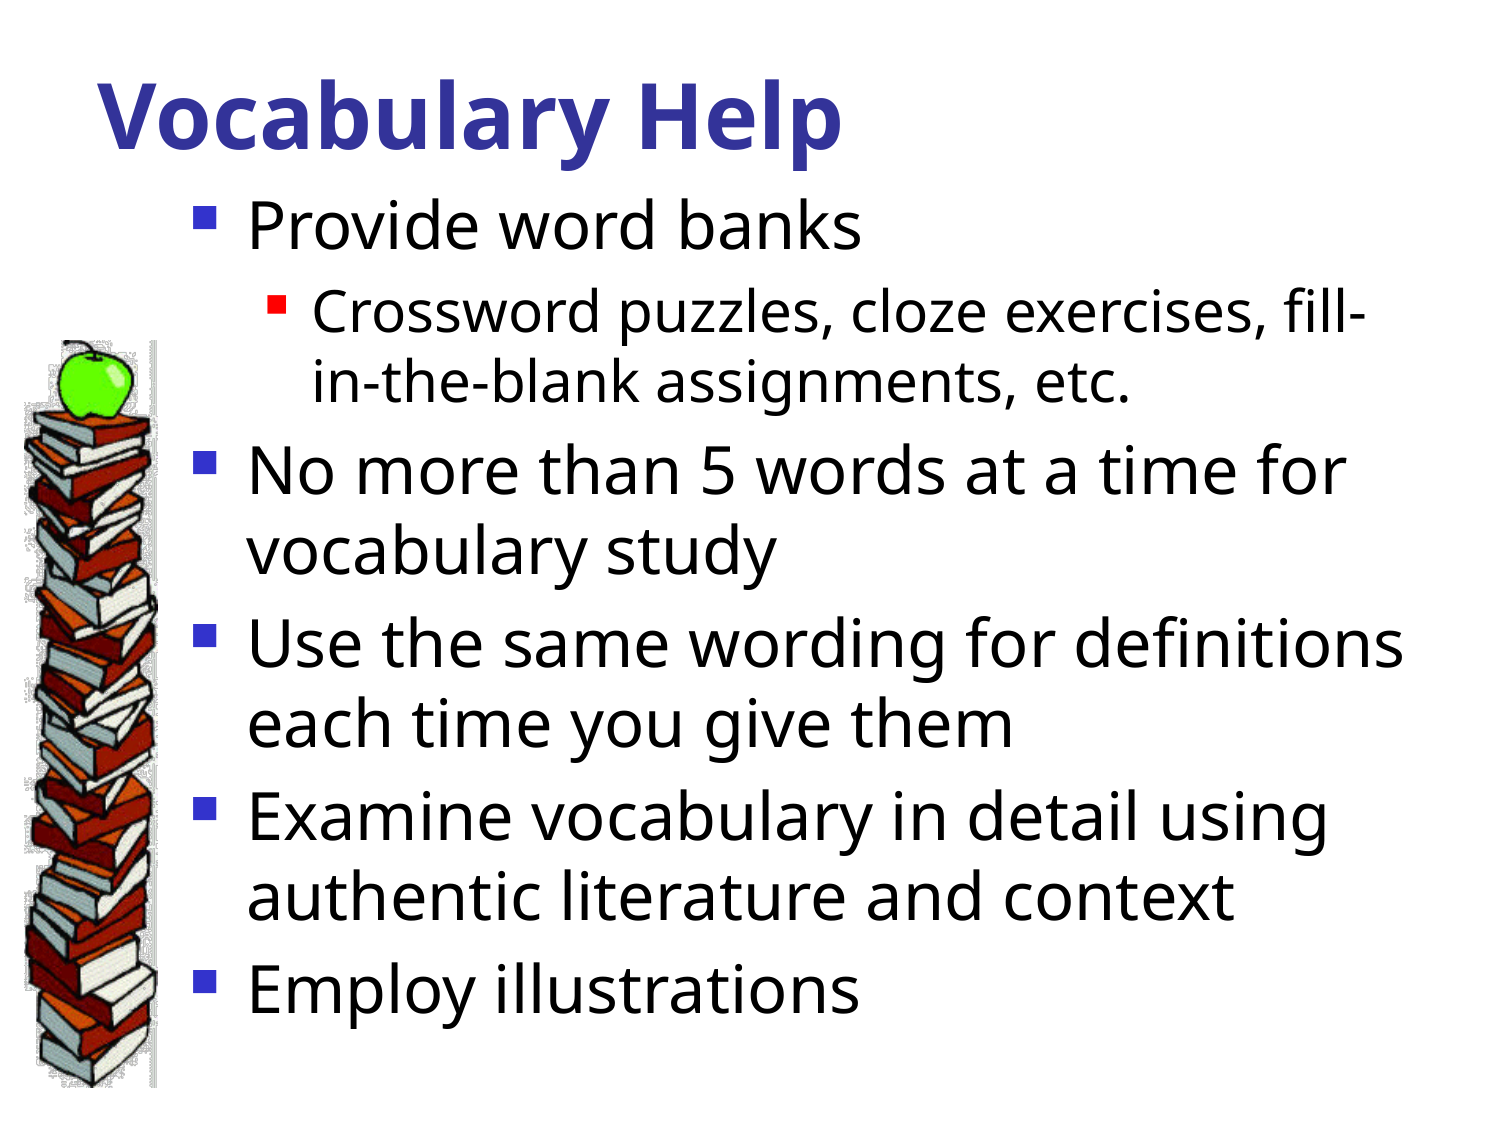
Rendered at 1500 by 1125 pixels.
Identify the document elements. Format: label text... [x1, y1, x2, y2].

title Vocabulary Help [82, 34, 1500, 176]
picture [24, 340, 158, 1088]
list Provide word banks Crossword puzzles, cloze exercises, fill-in-the-blank assignments, etc. No more than 5 words at a time for vocabulary study Use the same wording for definitions each time you give them Examine vocabulary in detail using authentic literature and context Employ illustrations [174, 174, 1451, 1051]
